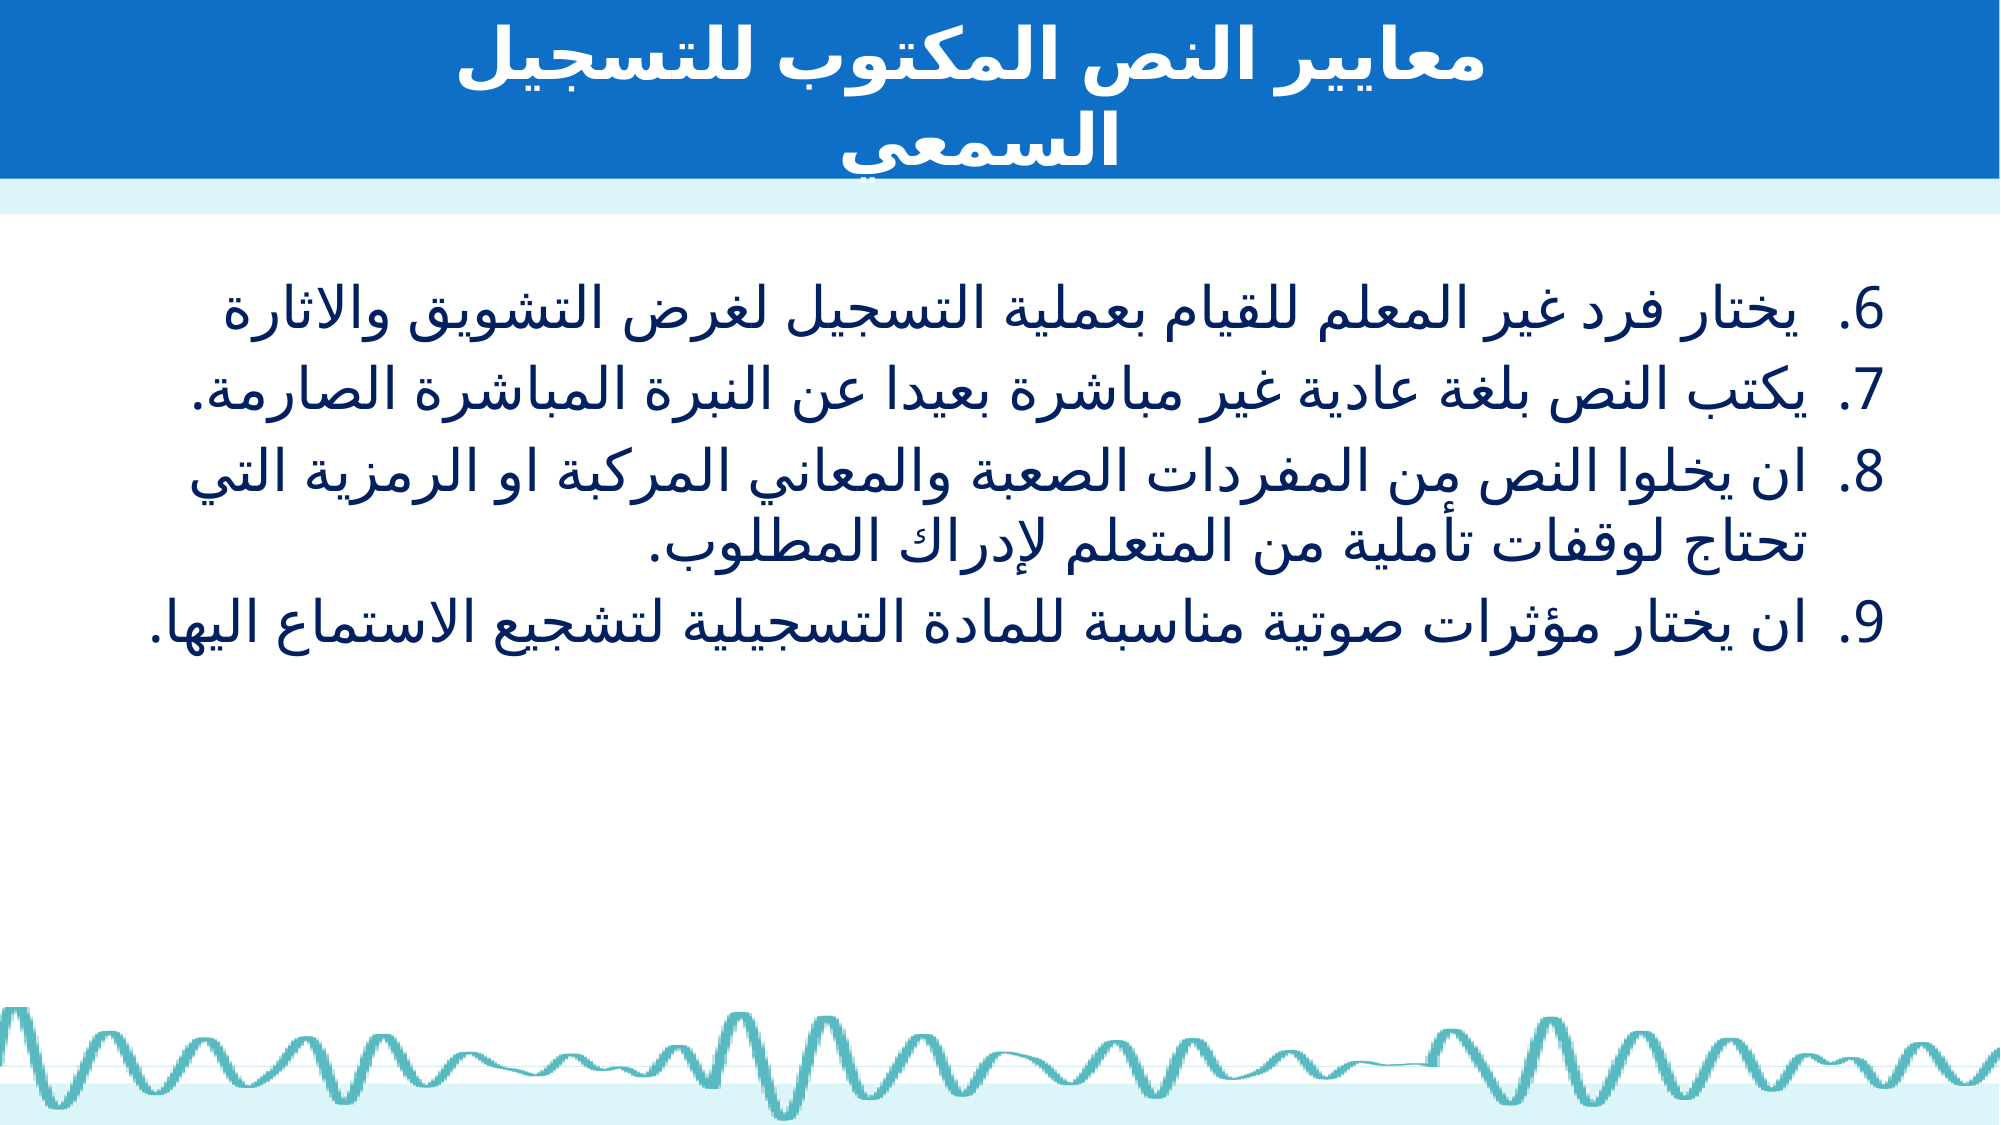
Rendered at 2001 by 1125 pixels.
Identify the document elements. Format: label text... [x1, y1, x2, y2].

list يختار فرد غير المعلم للقيام بعملية التسجيل لغرض التشويق والاثارة يكتب النص بلغة عادية غير مباشرة بعيدا عن النبرة المباشرة الصارمة. ان يخلوا النص من المفردات الصعبة والمعاني المركبة او الرمزية التي تحتاج لوقفات تأملية من المتعلم لإدراك المطلوب. ان يختار مؤثرات صوتية مناسبة للمادة التسجيلية لتشجيع الاستماع اليها. [99, 262, 1900, 1005]
text_box معايير النص المكتوب للتسجيل السمعي [358, 0, 1586, 188]
